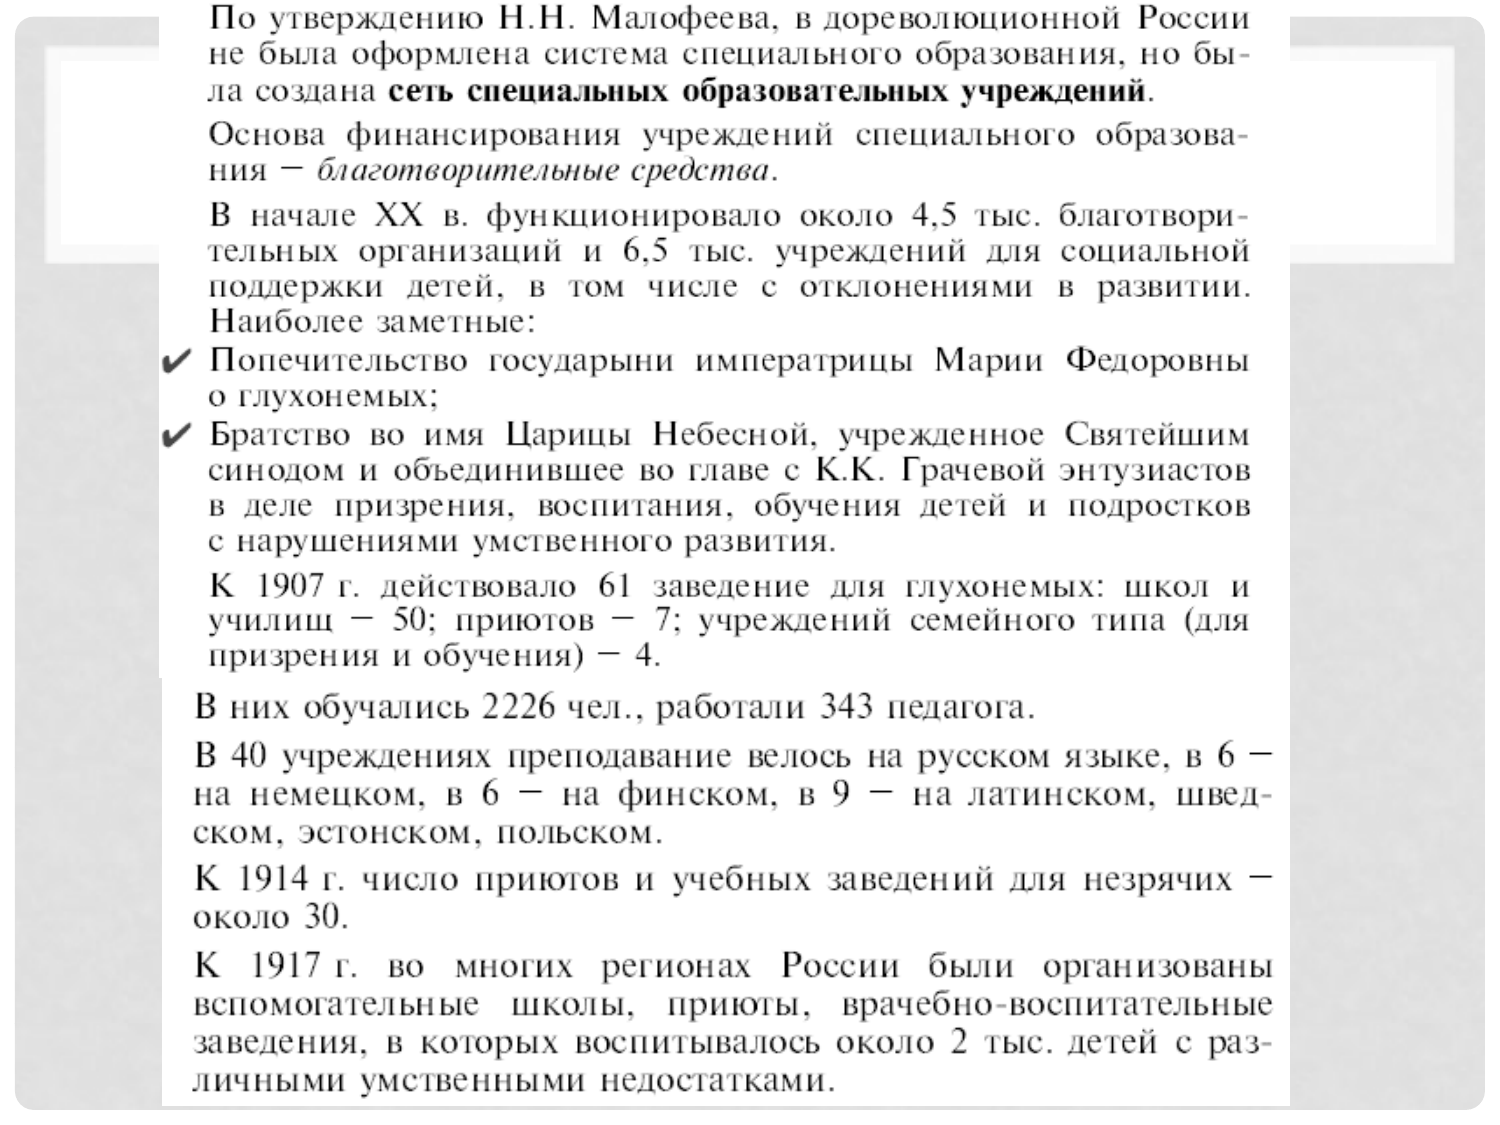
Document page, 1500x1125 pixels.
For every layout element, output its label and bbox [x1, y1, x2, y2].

picture [159, 2, 1290, 1107]
